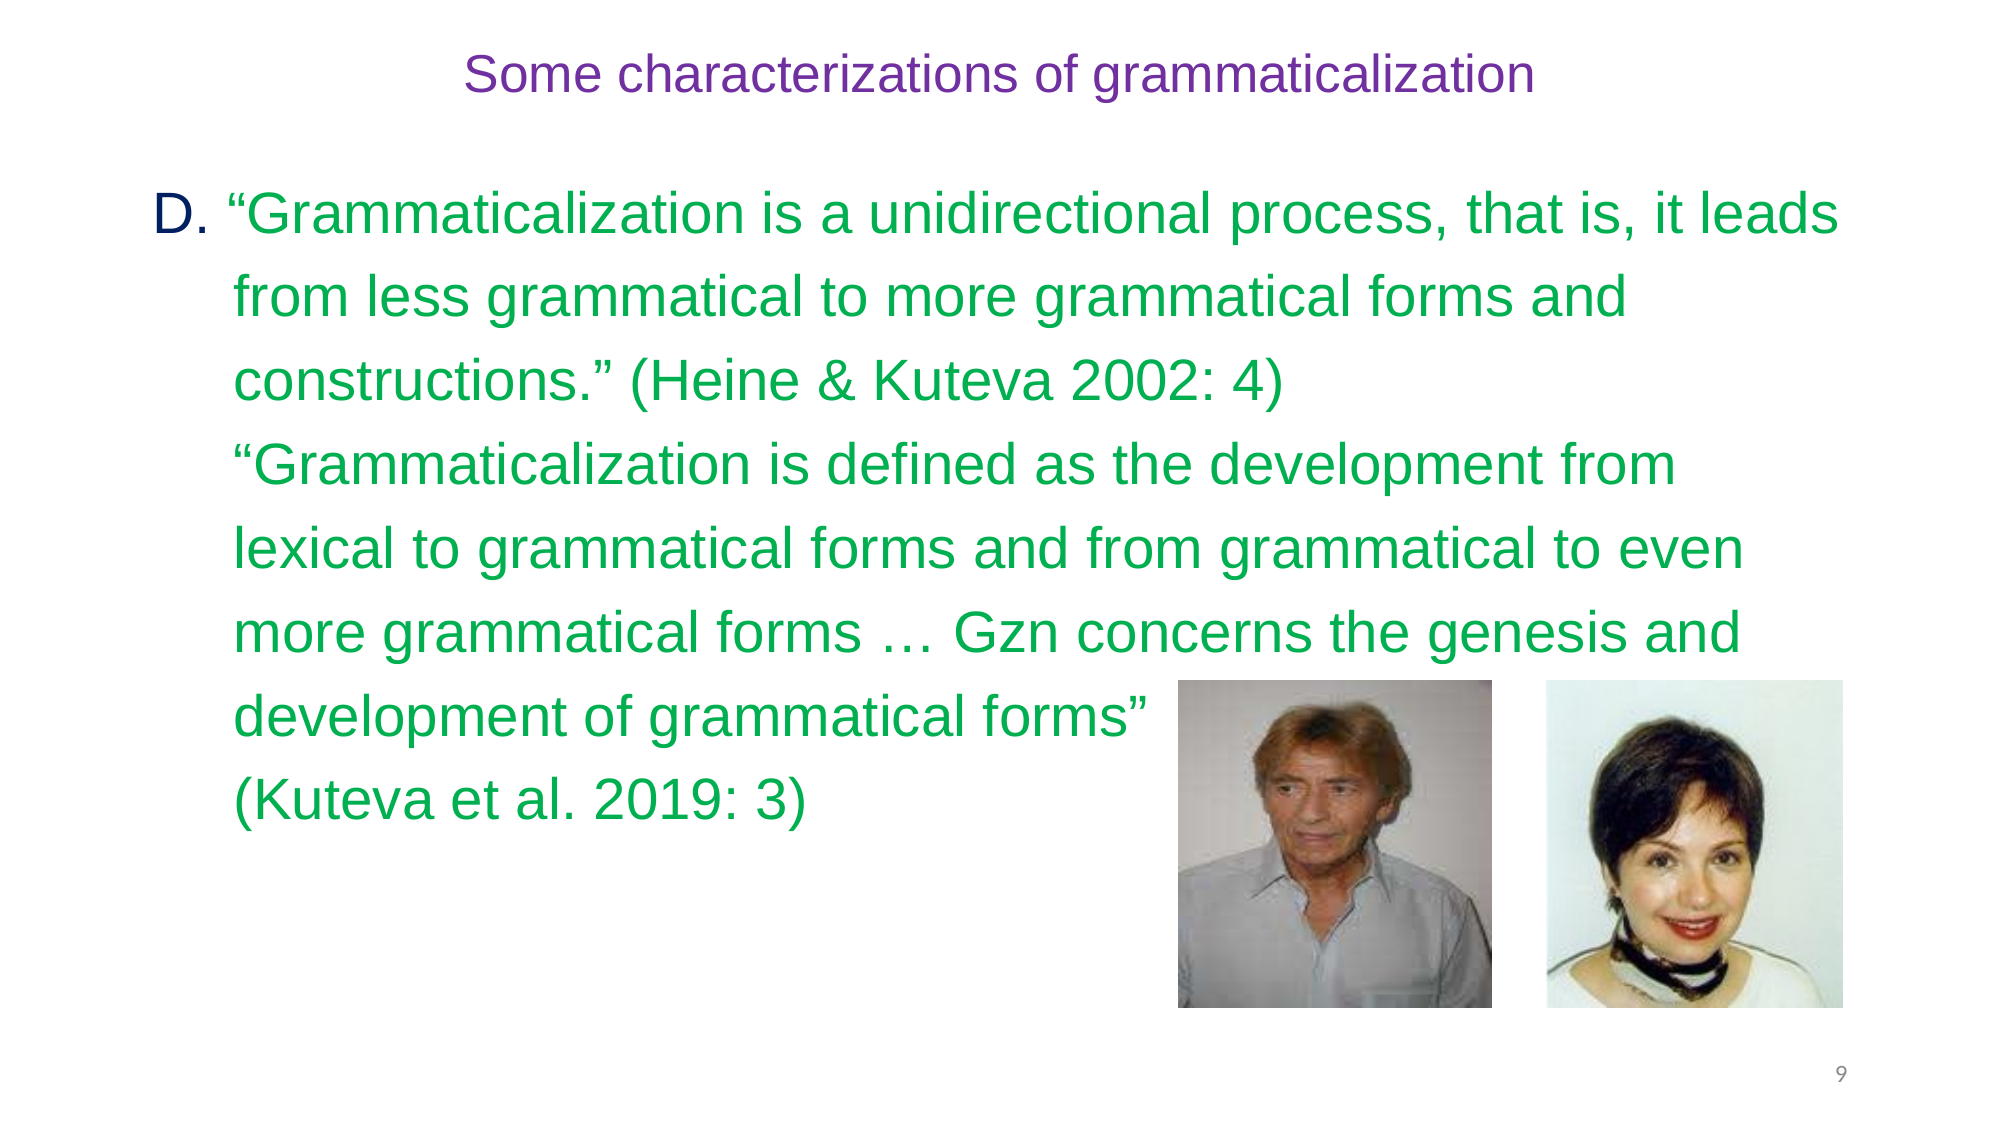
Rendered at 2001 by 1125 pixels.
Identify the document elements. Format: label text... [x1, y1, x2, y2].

title Some characterizations of grammaticalization [137, 39, 1863, 112]
slide_number 9 [1412, 1042, 1863, 1103]
picture [1178, 680, 1492, 1008]
picture [1546, 680, 1843, 1008]
list D. “Grammaticalization is a unidirectional process, that is, it leads from less grammatical to more grammatical forms and constructions.” (Heine & Kuteva 2002: 4) “Grammaticalization is defined as the development from lexical to grammatical forms and from grammatical to even more grammatical forms … Gzn concerns the genesis and development of grammatical forms” (Kuteva et al. 2019: 3) [137, 175, 1863, 1041]
